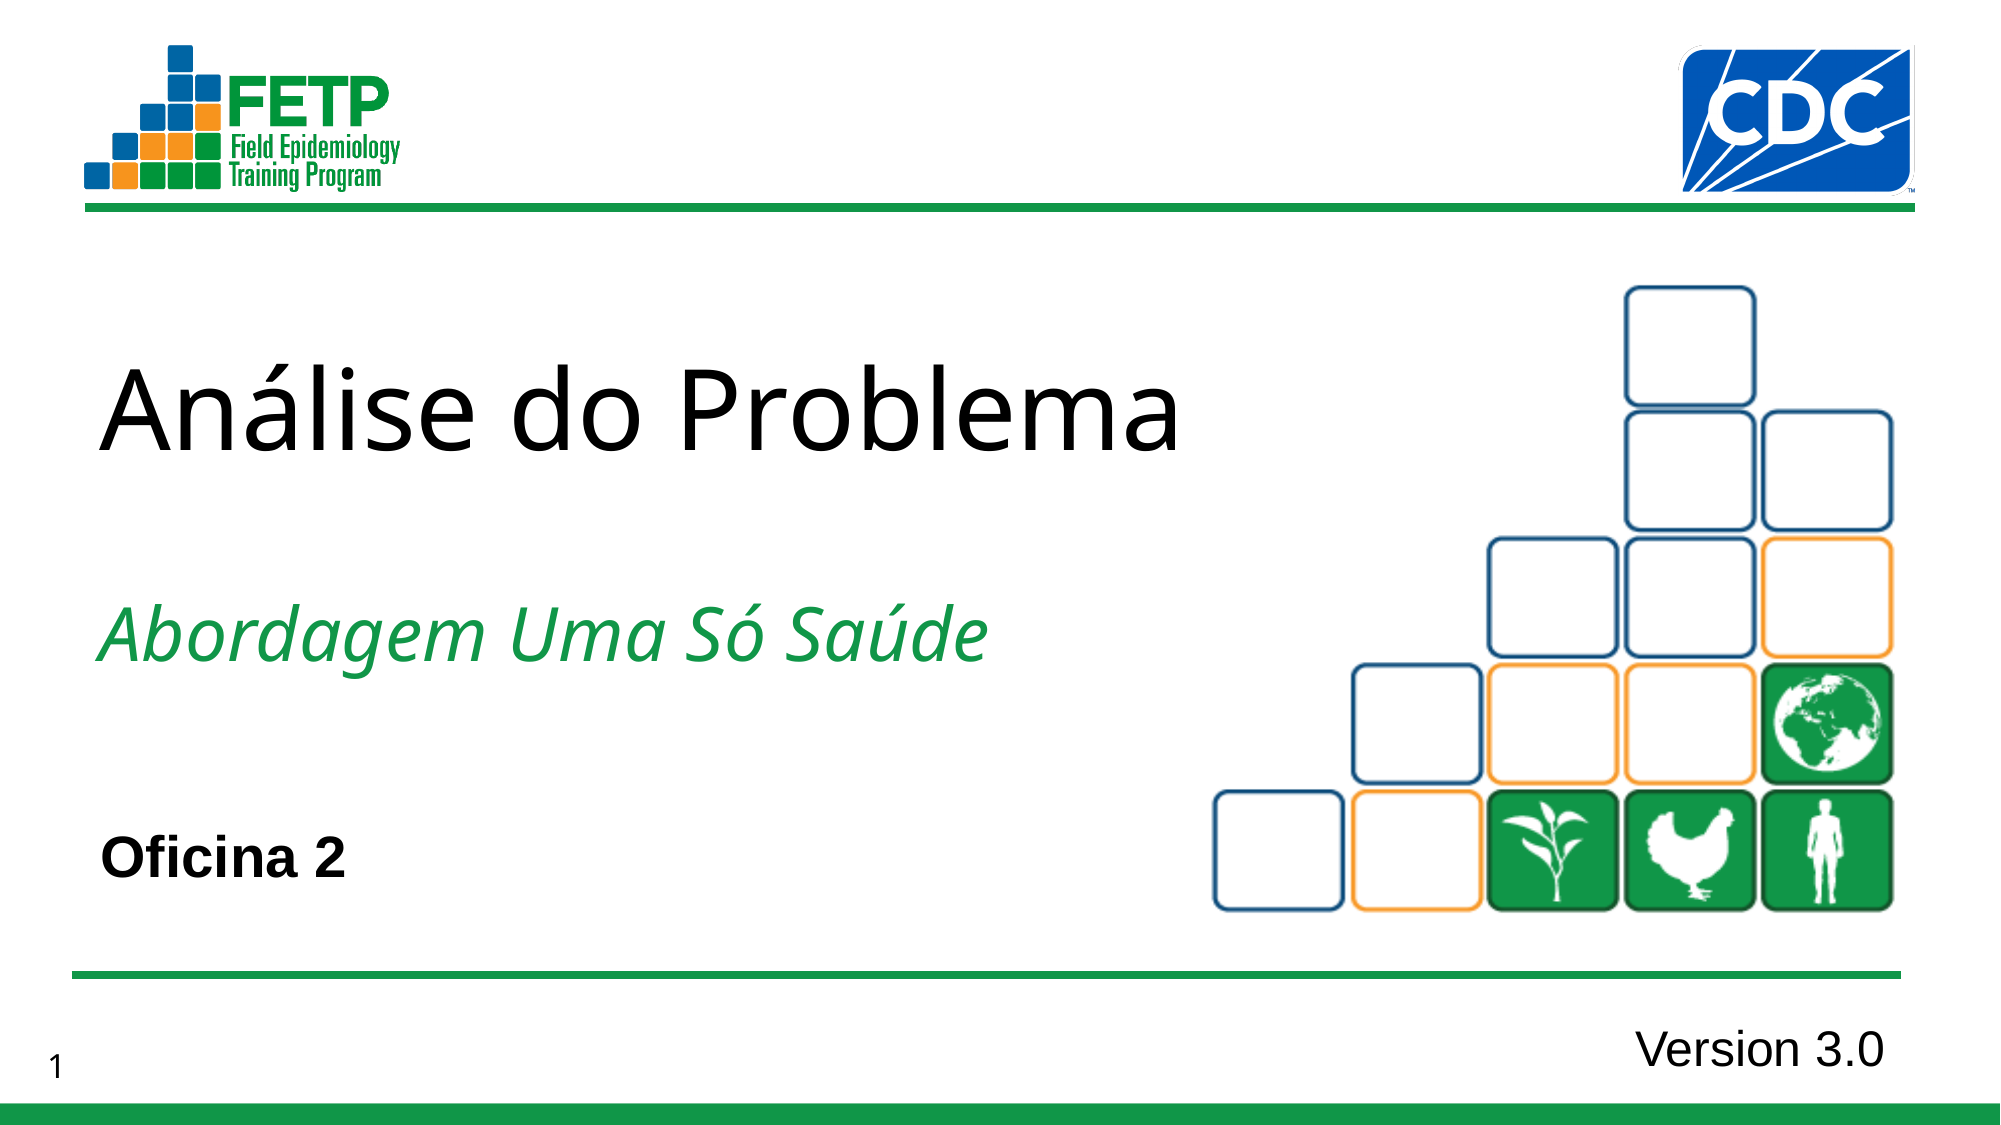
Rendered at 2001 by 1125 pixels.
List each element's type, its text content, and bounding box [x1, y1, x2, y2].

picture [84, 45, 400, 192]
picture [1678, 45, 1915, 196]
picture [1186, 254, 1915, 928]
list Oficina 2 [85, 812, 574, 898]
list Análise do Problema [84, 346, 1333, 607]
